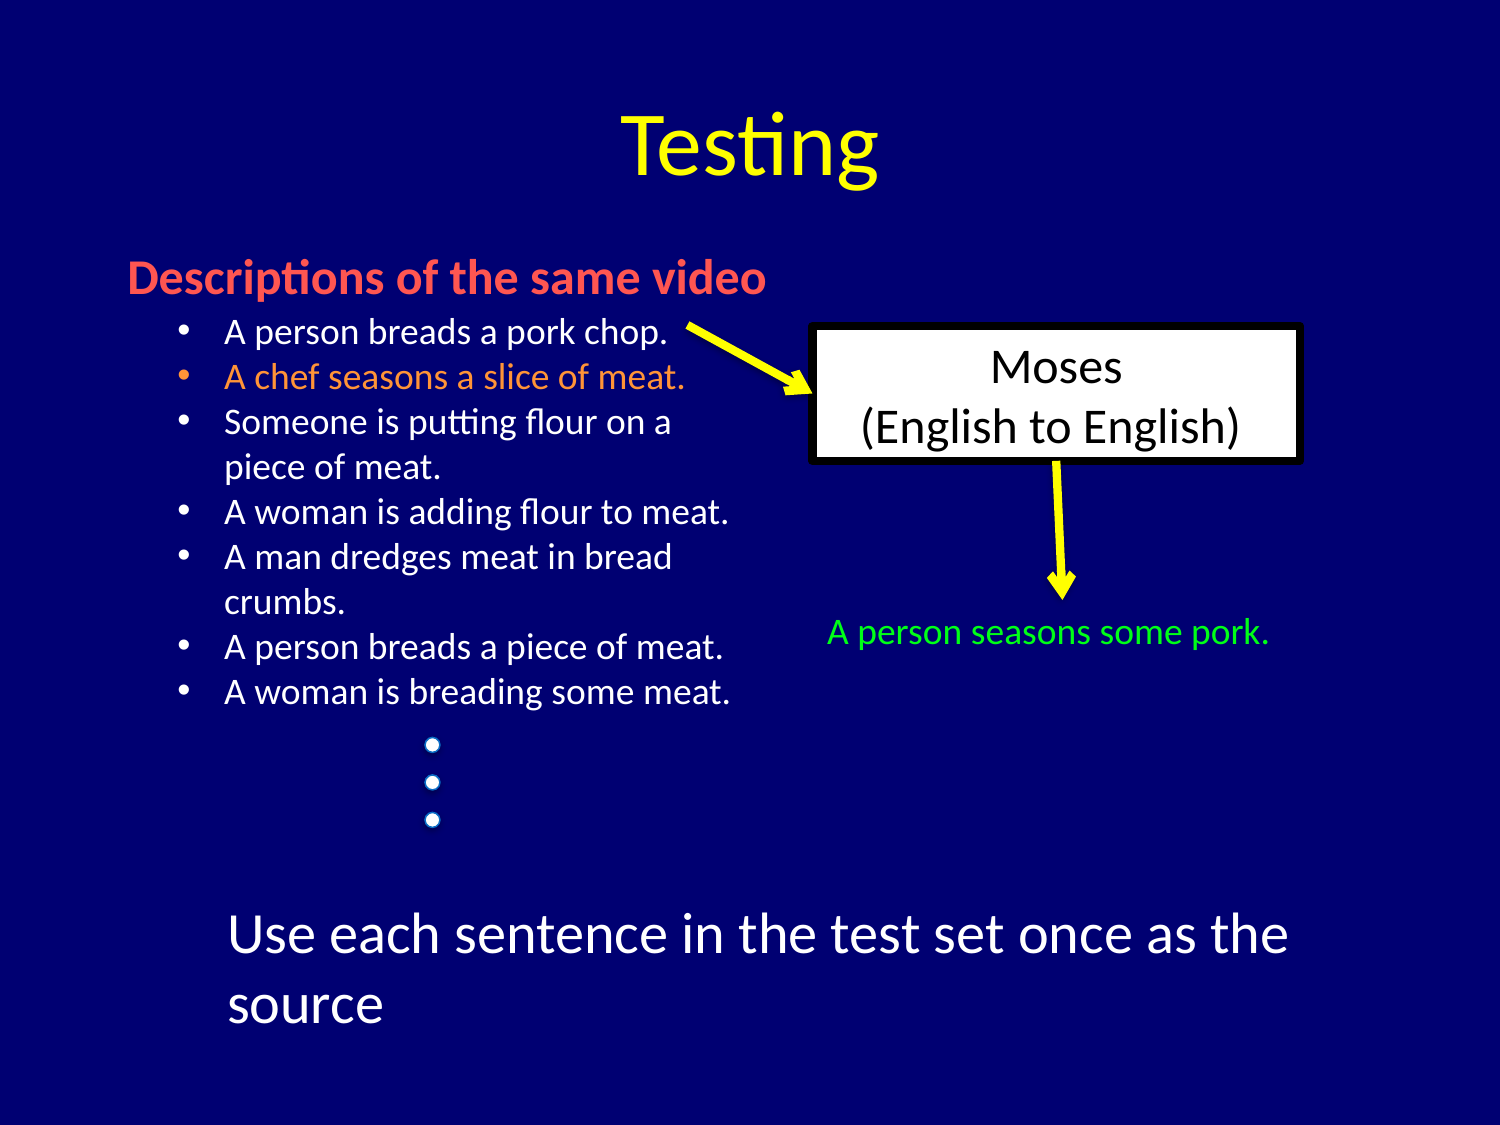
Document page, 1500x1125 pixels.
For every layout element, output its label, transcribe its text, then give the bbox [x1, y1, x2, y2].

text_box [424, 737, 441, 828]
text_box Descriptions of the same video [112, 237, 788, 313]
title Testing [75, 45, 1425, 233]
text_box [990, 527, 1129, 535]
text_box A person breads a pork chop. A chef seasons a slice of meat. Someone is putting flour on a piece of meat. A woman is adding flour to meat. A man dredges meat in bread crumbs. A person breads a piece of meat. A woman is breading some meat. [162, 313, 763, 720]
text_box Moses (English to English) [812, 326, 1300, 461]
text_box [687, 324, 813, 395]
text_box A person seasons some pork. [812, 599, 1413, 660]
text_box Use each sentence in the test set once as the source [212, 887, 1425, 1043]
